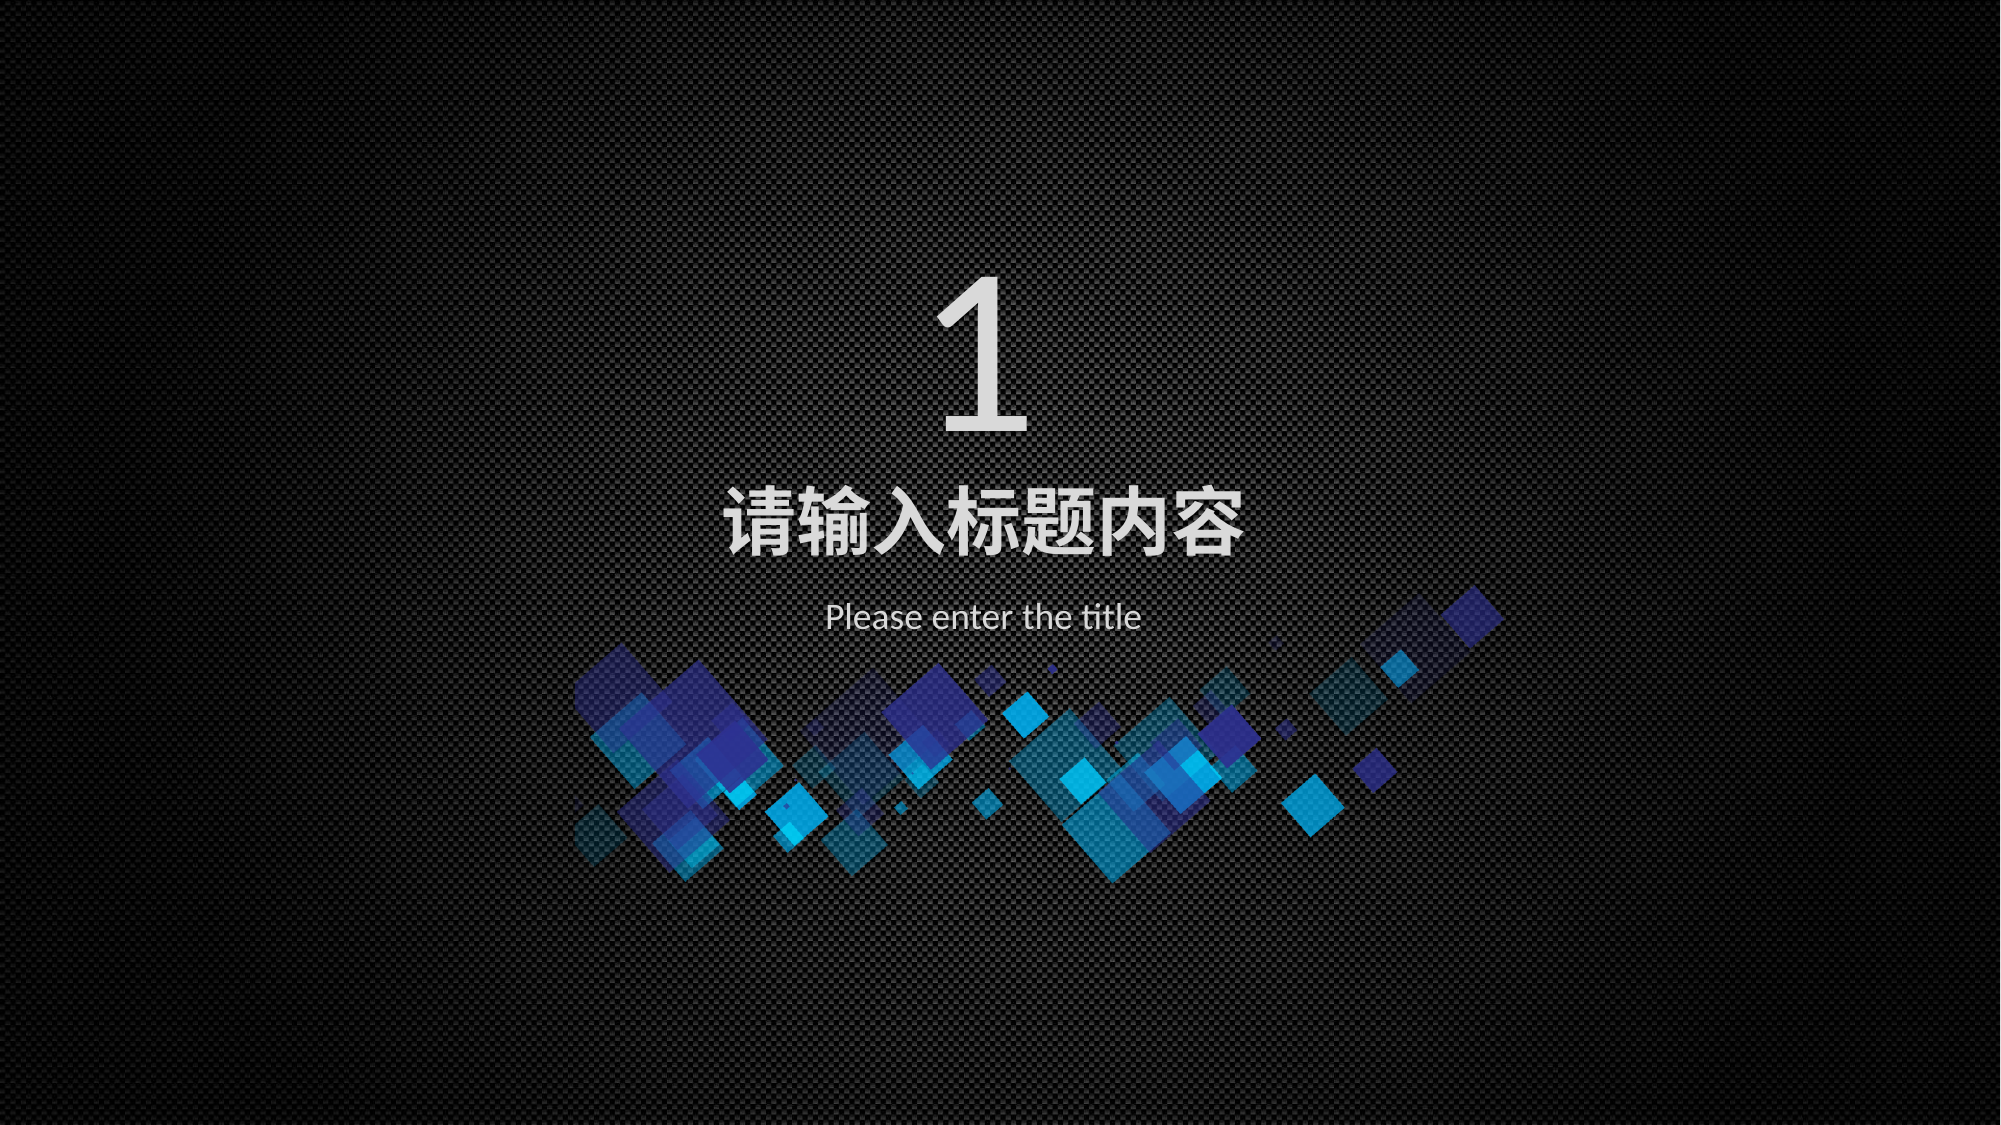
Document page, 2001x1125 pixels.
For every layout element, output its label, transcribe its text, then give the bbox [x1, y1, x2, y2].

picture [0, 0, 2001, 1125]
text_box 请输入标题内容 [706, 467, 1262, 572]
text_box 1 [902, 184, 1054, 487]
